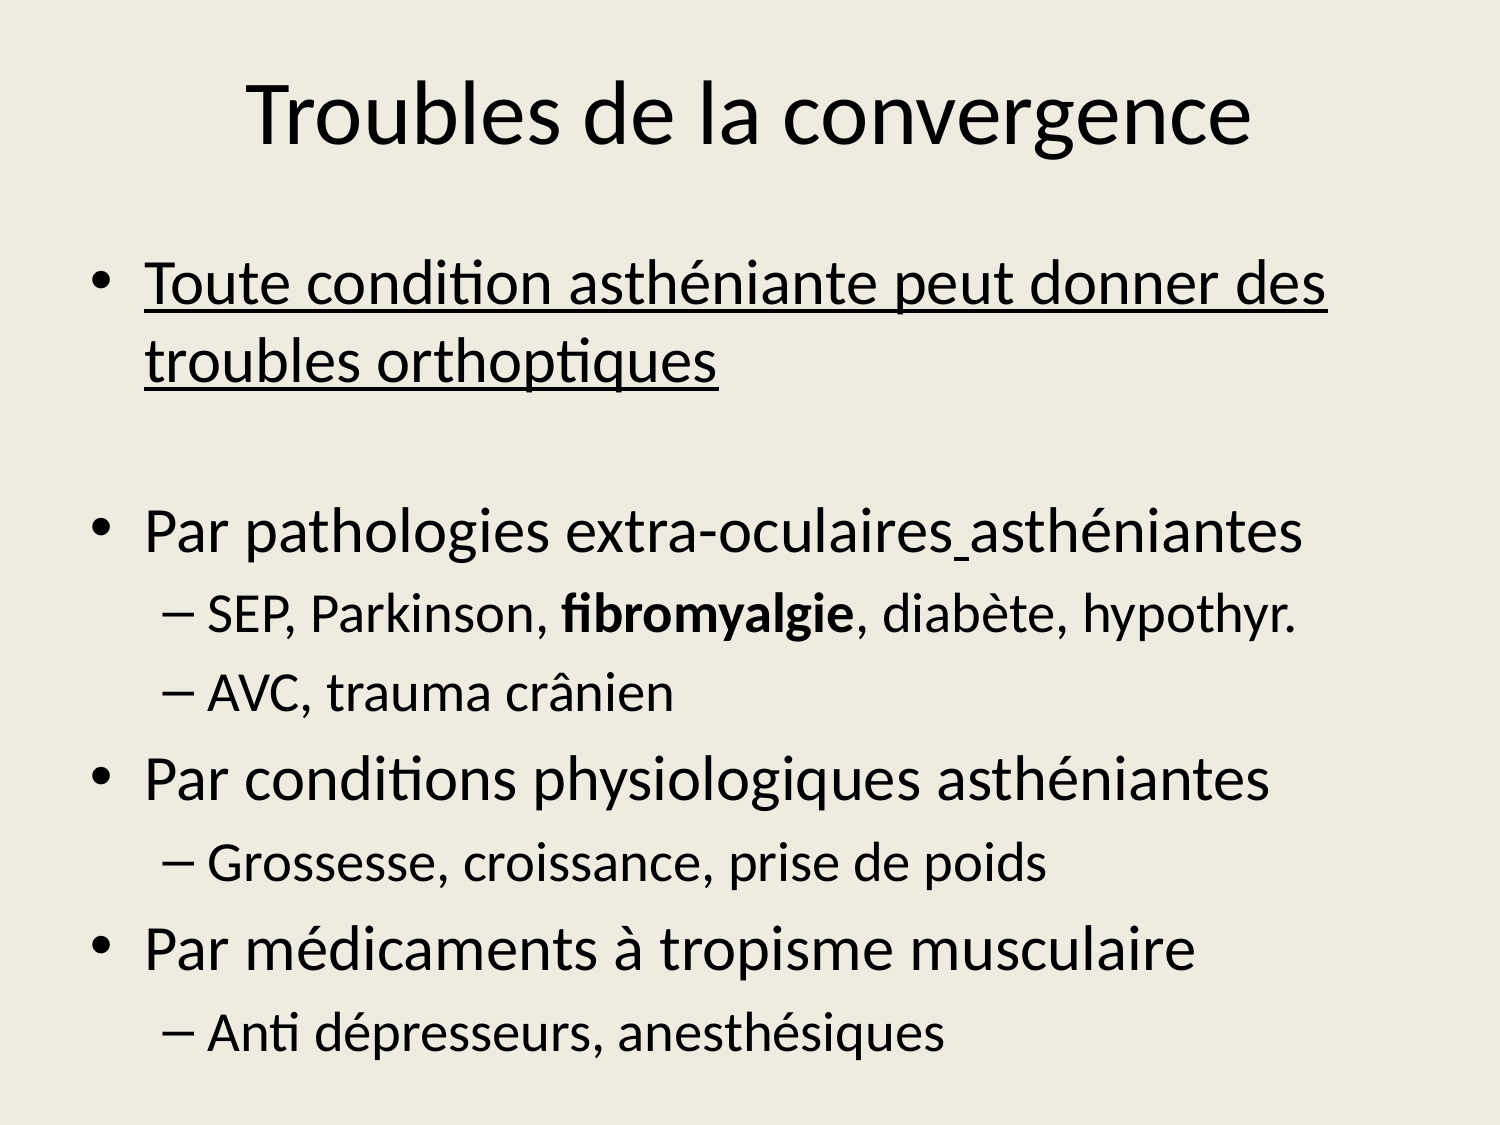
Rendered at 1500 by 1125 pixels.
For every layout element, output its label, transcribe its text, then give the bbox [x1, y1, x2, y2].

title Troubles de la convergence [75, 45, 1425, 232]
list Toute condition asthéniante peut donner des troubles orthoptiques Par pathologies extra-oculaires asthéniantes SEP, Parkinson, fibromyalgie, diabète, hypothyr. AVC, trauma crânien Par conditions physiologiques asthéniantes Grossesse, croissance, prise de poids Par médicaments à tropisme musculaire Anti dépresseurs, anesthésiques [75, 232, 1500, 1075]
